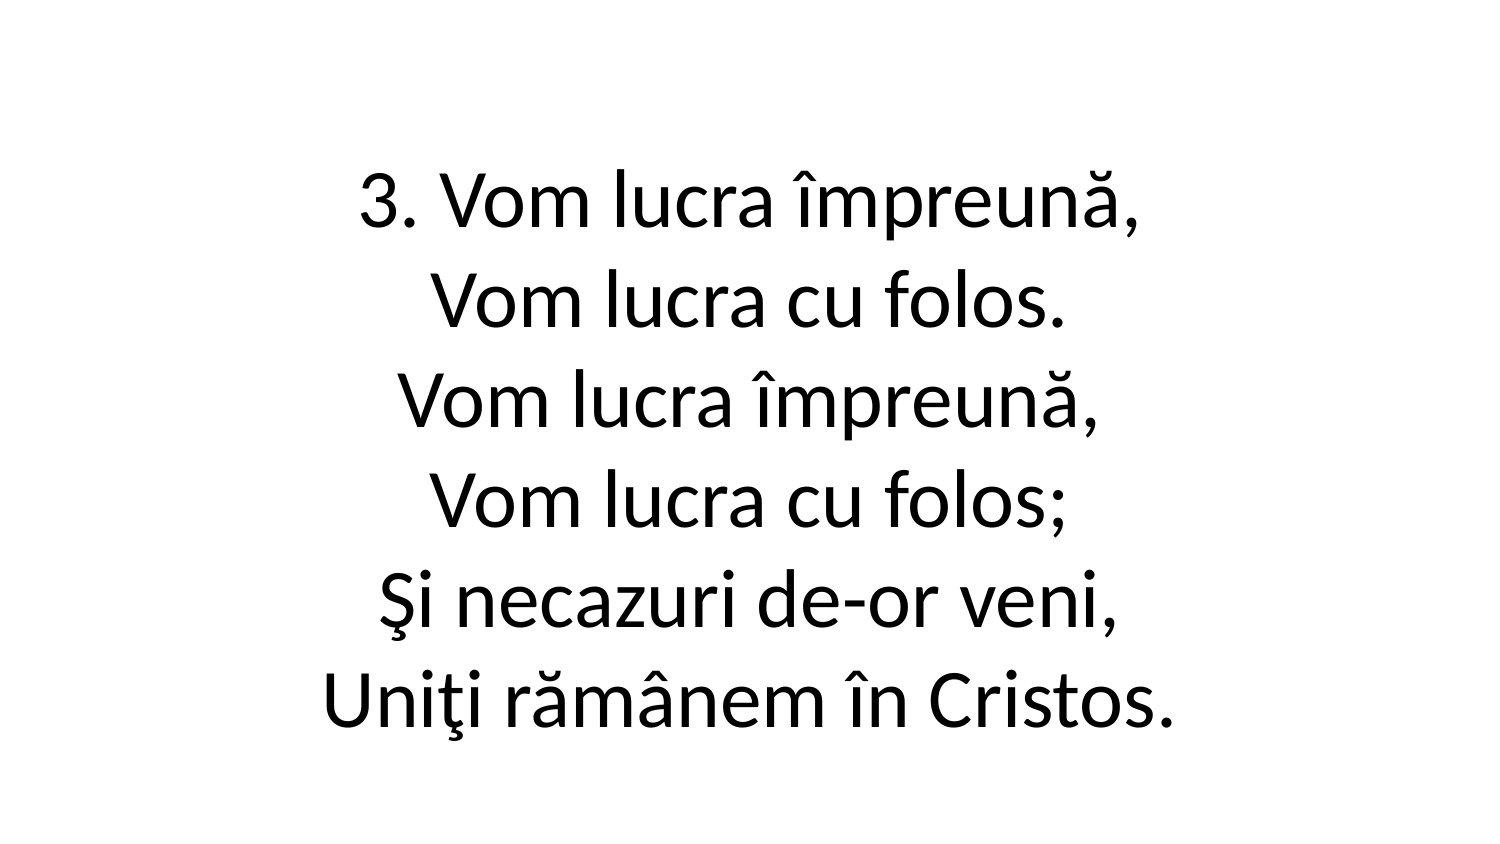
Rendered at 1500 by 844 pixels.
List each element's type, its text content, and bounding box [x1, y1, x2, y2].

text_box 3. Vom lucra împreună, Vom lucra cu folos. Vom lucra împreună, Vom lucra cu folos; Şi necazuri de-or veni, Uniţi rămânem în Cristos. [306, 92, 1194, 752]
